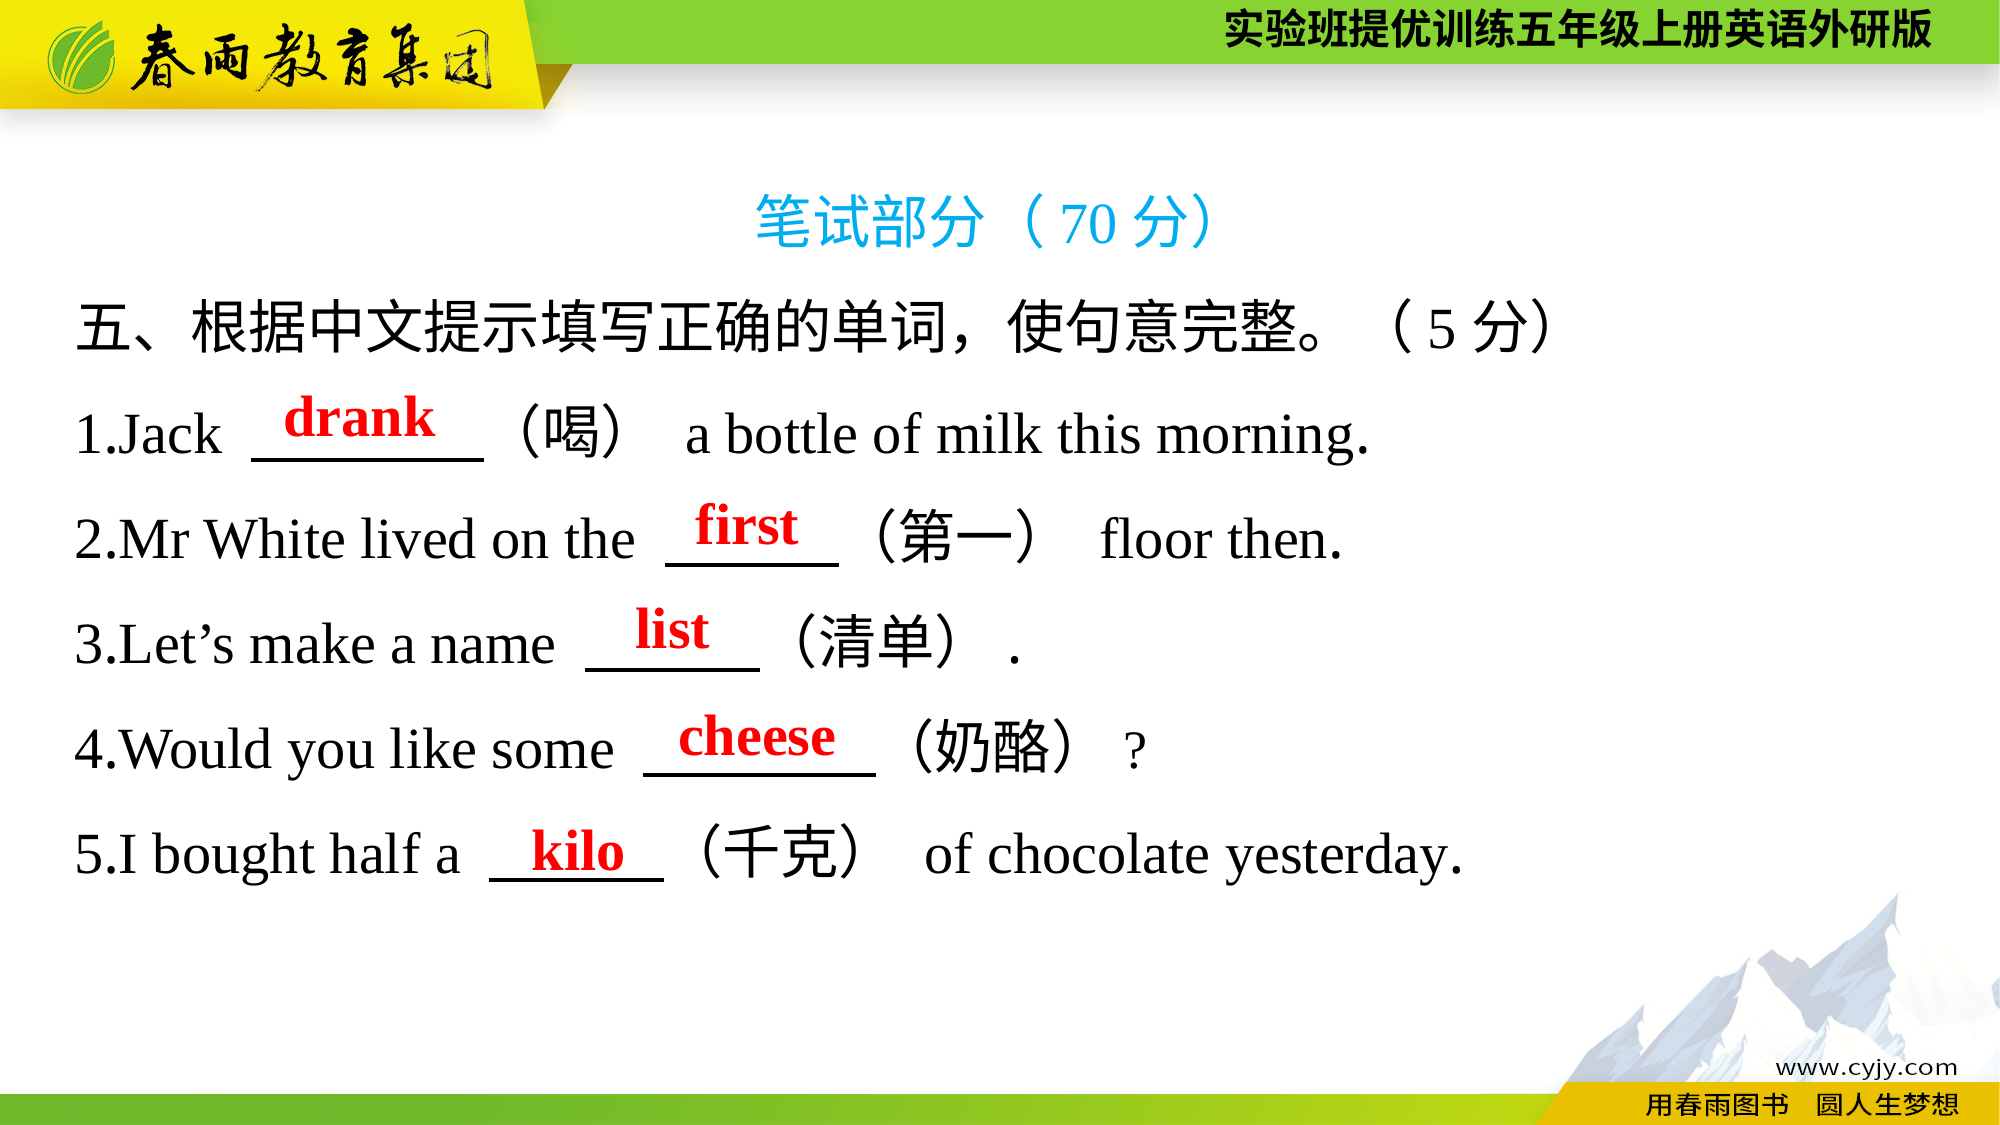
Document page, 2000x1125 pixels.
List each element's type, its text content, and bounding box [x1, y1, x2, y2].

text_box list [621, 583, 726, 668]
picture [0, 0, 2000, 1125]
text_box drank [268, 370, 451, 456]
list 笔试部分（70分） 五、根据中文提示填写正确的单词，使句意完整。（5分） 1.Jack （喝） a bottle of milk this morning. 2.Mr White lived on the （第一） floor then. 3.Let’s make a name （清单）. 4.Would you like some （奶酪）? 5.I bought half a （千克） of chocolate yesterday. [59, 142, 1944, 901]
text_box kilo [516, 769, 641, 890]
text_box first [681, 478, 815, 564]
text_box cheese [663, 689, 852, 775]
